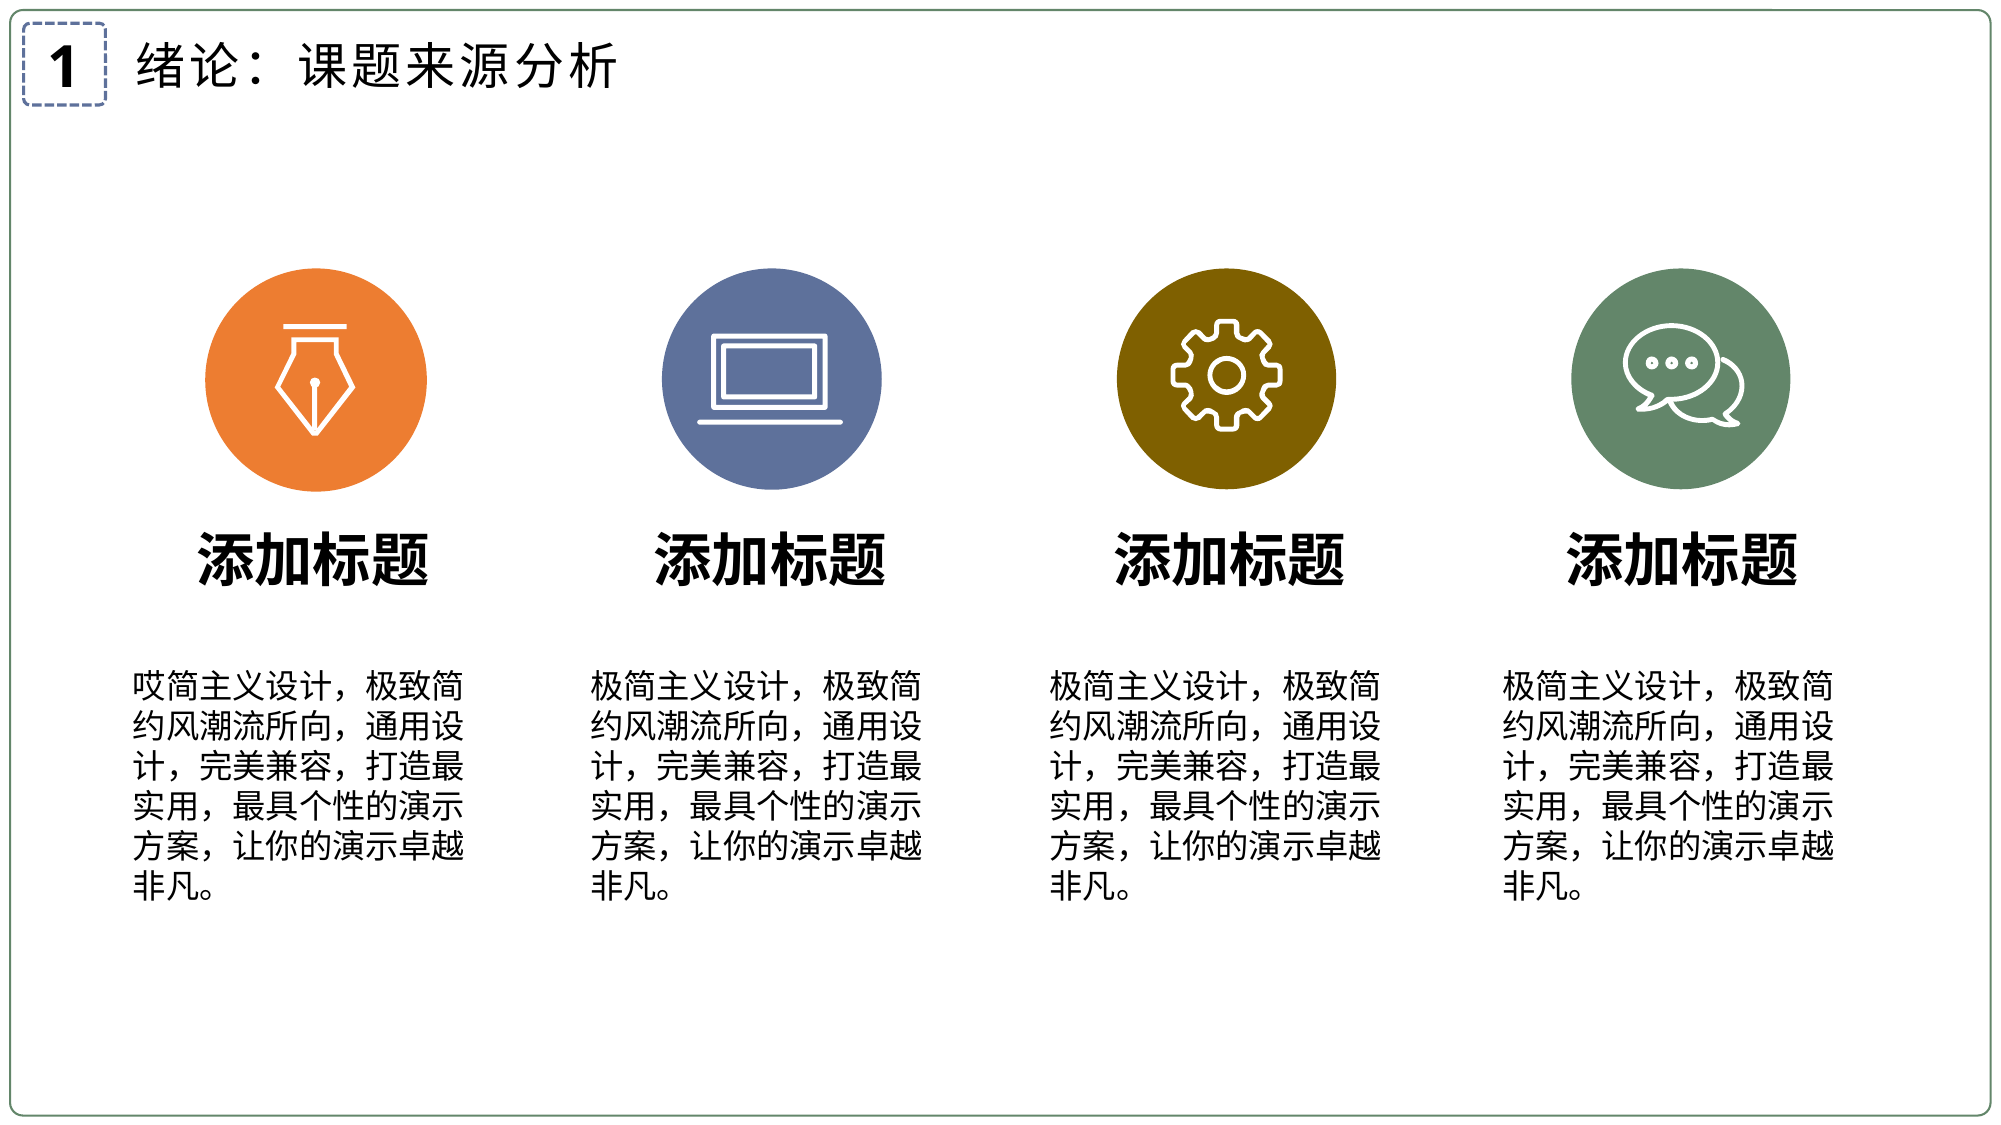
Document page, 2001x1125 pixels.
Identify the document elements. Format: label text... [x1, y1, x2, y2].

text_box 哎简主义设计，极致简约风潮流所向，通用设计，完美兼容，打造最实用，最具个性的演示方案，让你的演示卓越非凡。 [118, 658, 508, 913]
text_box 添加标题 [1098, 516, 1362, 601]
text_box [205, 268, 427, 492]
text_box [1116, 268, 1337, 490]
text_box 极简主义设计，极致简约风潮流所向，通用设计，完美兼容，打造最实用，最具个性的演示方案，让你的演示卓越非凡。 [1487, 658, 1878, 913]
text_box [1571, 268, 1791, 490]
text_box 1 [22, 22, 107, 107]
text_box [9, 8, 1992, 1117]
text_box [661, 268, 882, 490]
text_box 添加标题 [638, 516, 902, 601]
text_box 绪论：课题来源分析 [106, 22, 647, 107]
text_box 极简主义设计，极致简约风潮流所向，通用设计，完美兼容，打造最实用，最具个性的演示方案，让你的演示卓越非凡。 [1034, 658, 1425, 913]
text_box 添加标题 [181, 516, 445, 601]
text_box 极简主义设计，极致简约风潮流所向，通用设计，完美兼容，打造最实用，最具个性的演示方案，让你的演示卓越非凡。 [575, 658, 966, 913]
text_box 添加标题 [1550, 516, 1814, 601]
